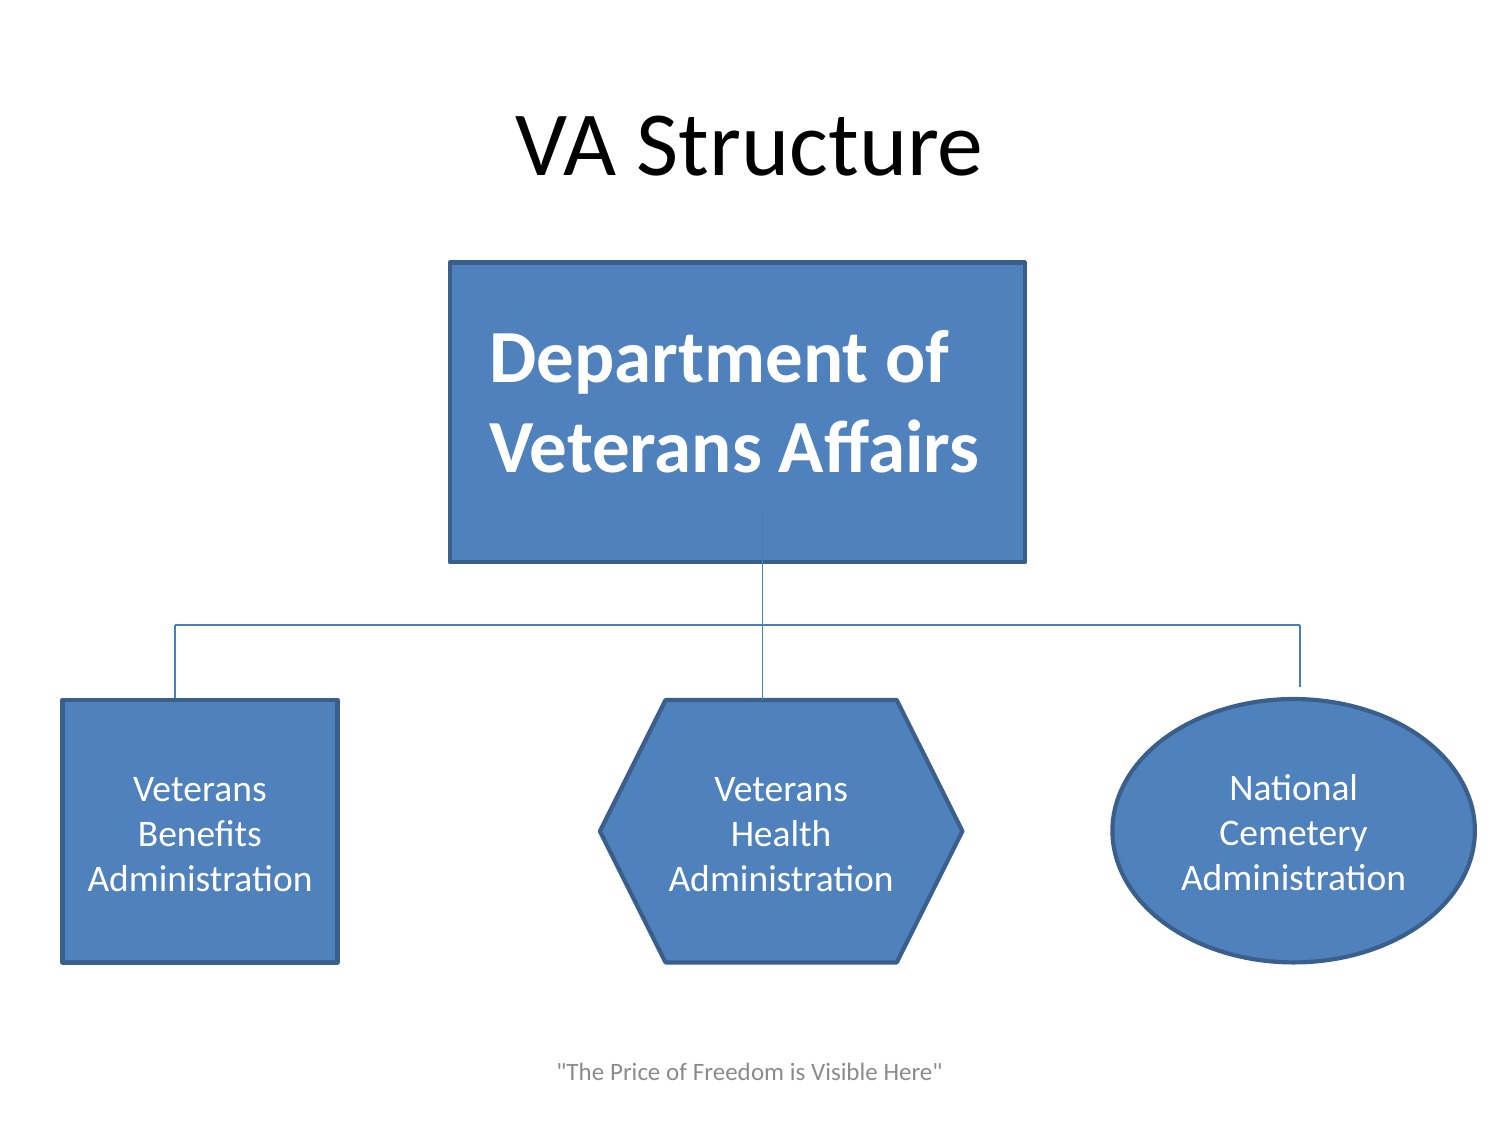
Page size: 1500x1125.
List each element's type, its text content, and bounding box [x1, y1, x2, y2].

text_box National Cemetery Administration [1110, 696, 1477, 965]
text_box Veterans Benefits Administration [60, 698, 340, 965]
text_box Veterans Health Administration [598, 697, 965, 965]
footer "The Price of Freedom is Visible Here" [512, 1040, 988, 1100]
text_box [448, 260, 1027, 564]
text_box Department of Veterans Affairs [1001, 299, 1007, 495]
title VA Structure [75, 45, 1425, 233]
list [474, 274, 997, 551]
